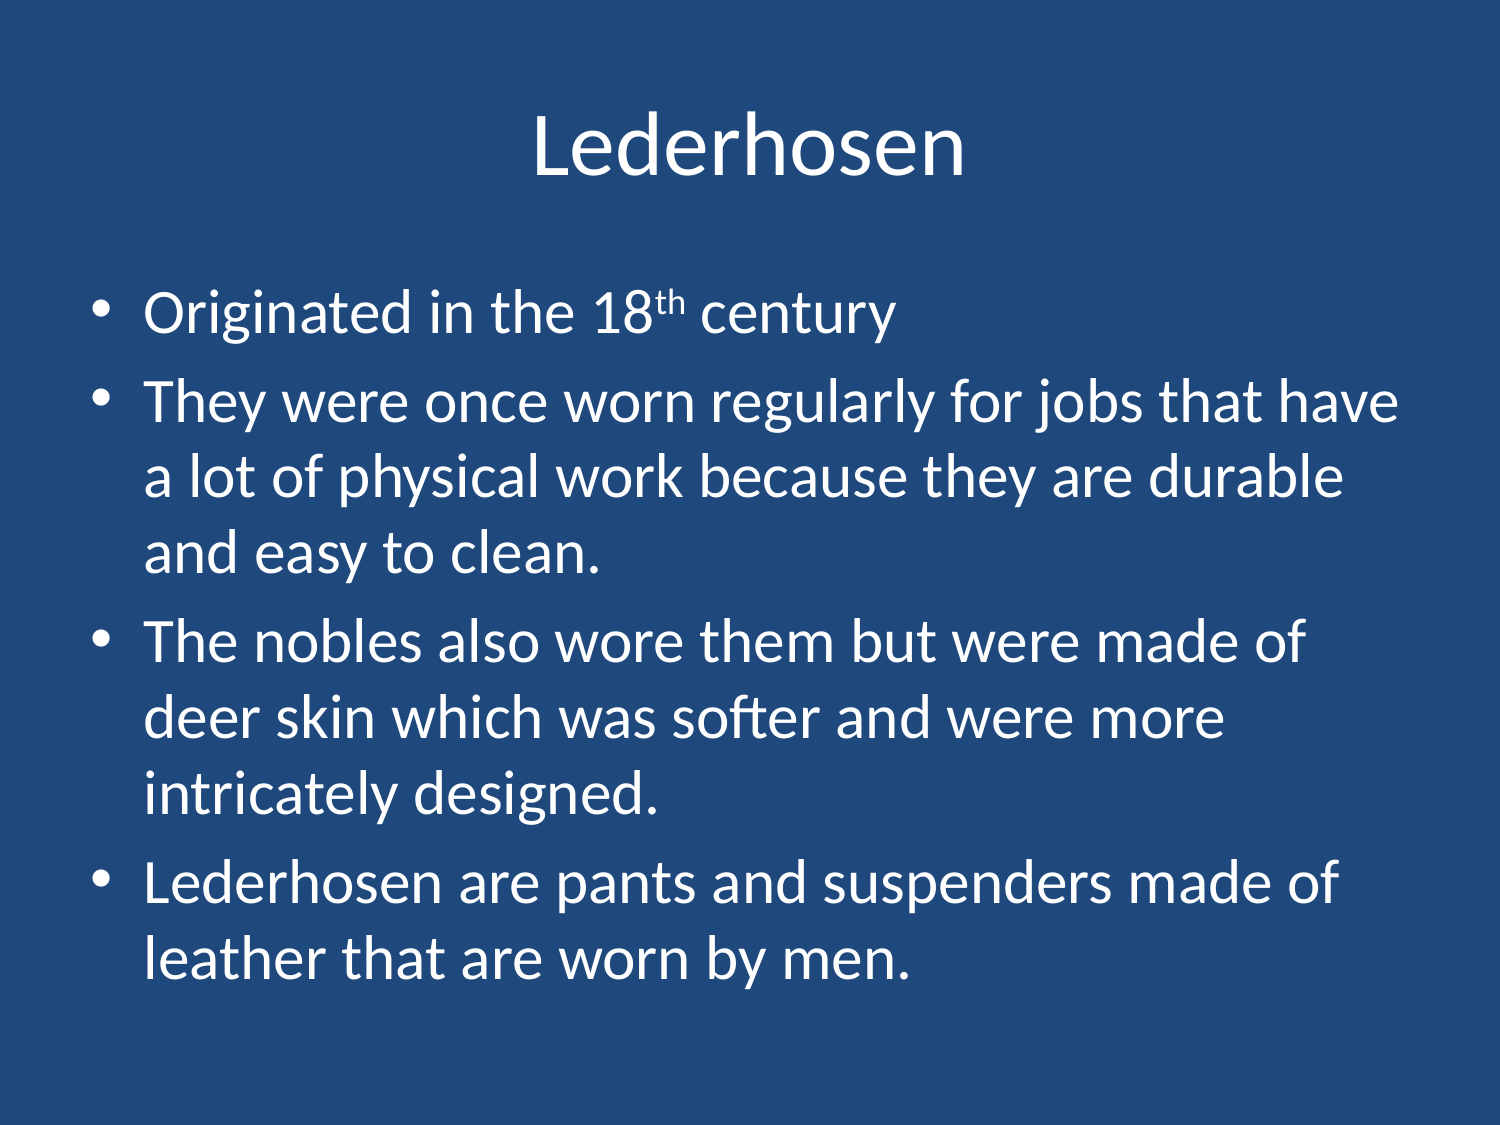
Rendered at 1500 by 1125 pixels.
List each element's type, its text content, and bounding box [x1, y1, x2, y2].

list Originated in the 18th century They were once worn regularly for jobs that have a lot of physical work because they are durable and easy to clean. The nobles also wore them but were made of deer skin which was softer and were more intricately designed. Lederhosen are pants and suspenders made of leather that are worn by men. [74, 262, 1426, 1006]
title Lederhosen [74, 44, 1426, 233]
